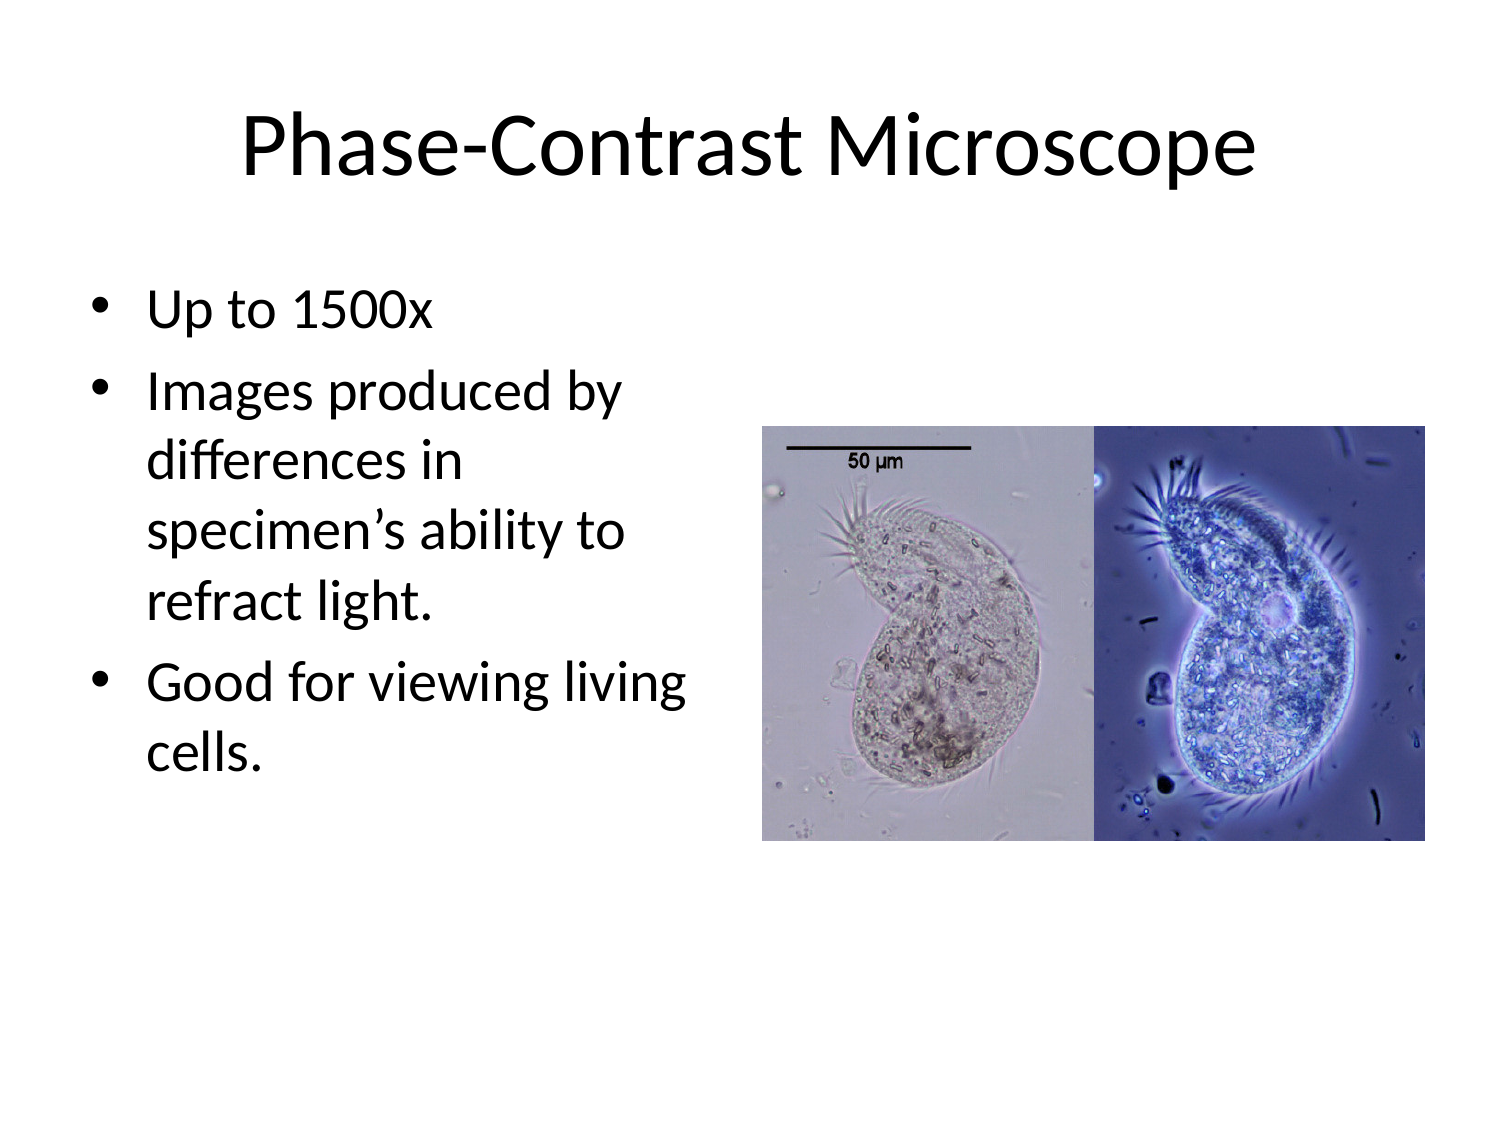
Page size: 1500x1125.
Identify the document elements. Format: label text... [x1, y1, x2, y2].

title Phase-Contrast Microscope [75, 45, 1425, 233]
list Up to 1500x Images produced by differences in specimen’s ability to refract light. Good for viewing living cells. [75, 262, 738, 1005]
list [762, 262, 1426, 1006]
